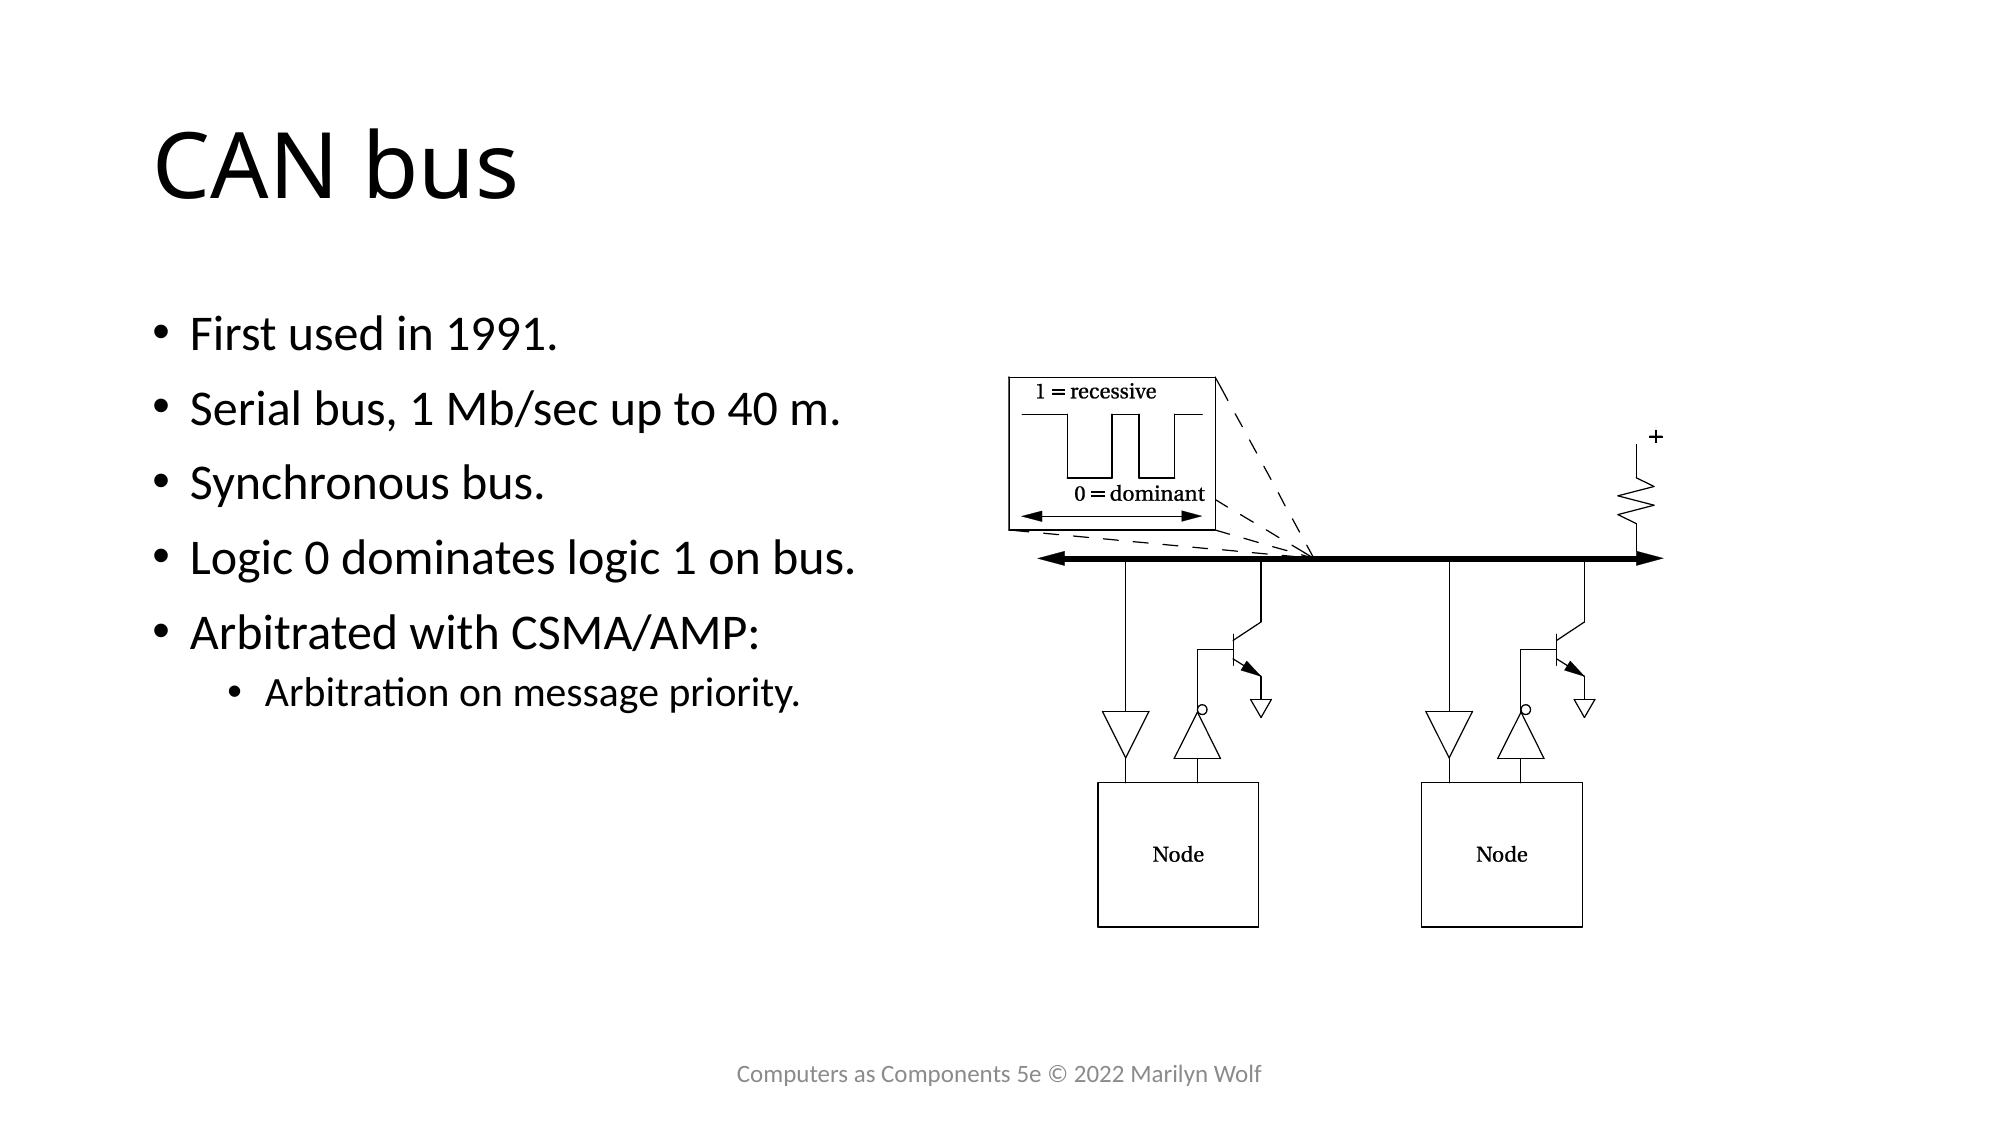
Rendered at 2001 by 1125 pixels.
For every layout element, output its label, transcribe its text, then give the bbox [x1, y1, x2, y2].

title CAN bus [137, 59, 1863, 278]
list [1008, 375, 1667, 928]
footer Computers as Components 5e © 2022 Marilyn Wolf [662, 1042, 1338, 1103]
list First used in 1991. Serial bus, 1 Mb/sec up to 40 m. Synchronous bus. Logic 0 dominates logic 1 on bus. Arbitrated with CSMA/AMP: Arbitration on message priority. [137, 299, 988, 1014]
